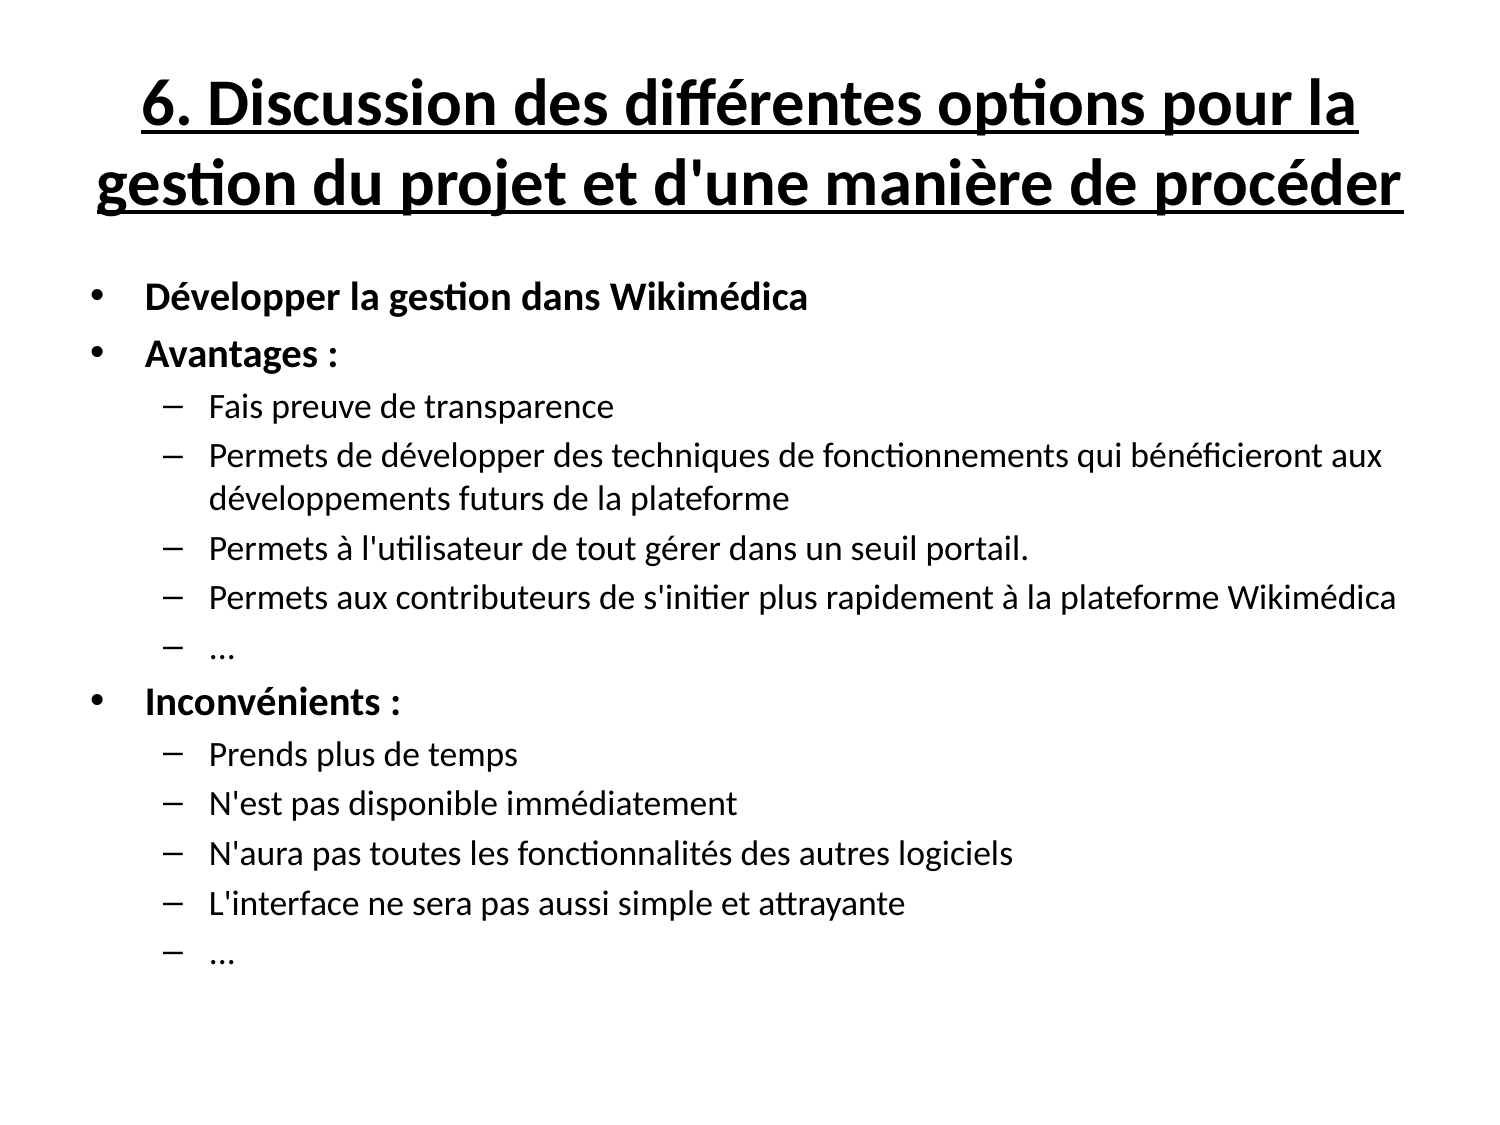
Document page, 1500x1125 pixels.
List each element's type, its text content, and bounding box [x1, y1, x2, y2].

list Développer la gestion dans Wikimédica Avantages : Fais preuve de transparence Permets de développer des techniques de fonctionnements qui bénéficieront aux développements futurs de la plateforme Permets à l'utilisateur de tout gérer dans un seuil portail. Permets aux contributeurs de s'initier plus rapidement à la plateforme Wikimédica ... Inconvénients : Prends plus de temps N'est pas disponible immédiatement N'aura pas toutes les fonctionnalités des autres logiciels L'interface ne sera pas aussi simple et attrayante ... [75, 262, 1425, 1005]
title 6. Discussion des différentes options pour la gestion du projet et d'une manière de procéder [75, 45, 1425, 233]
